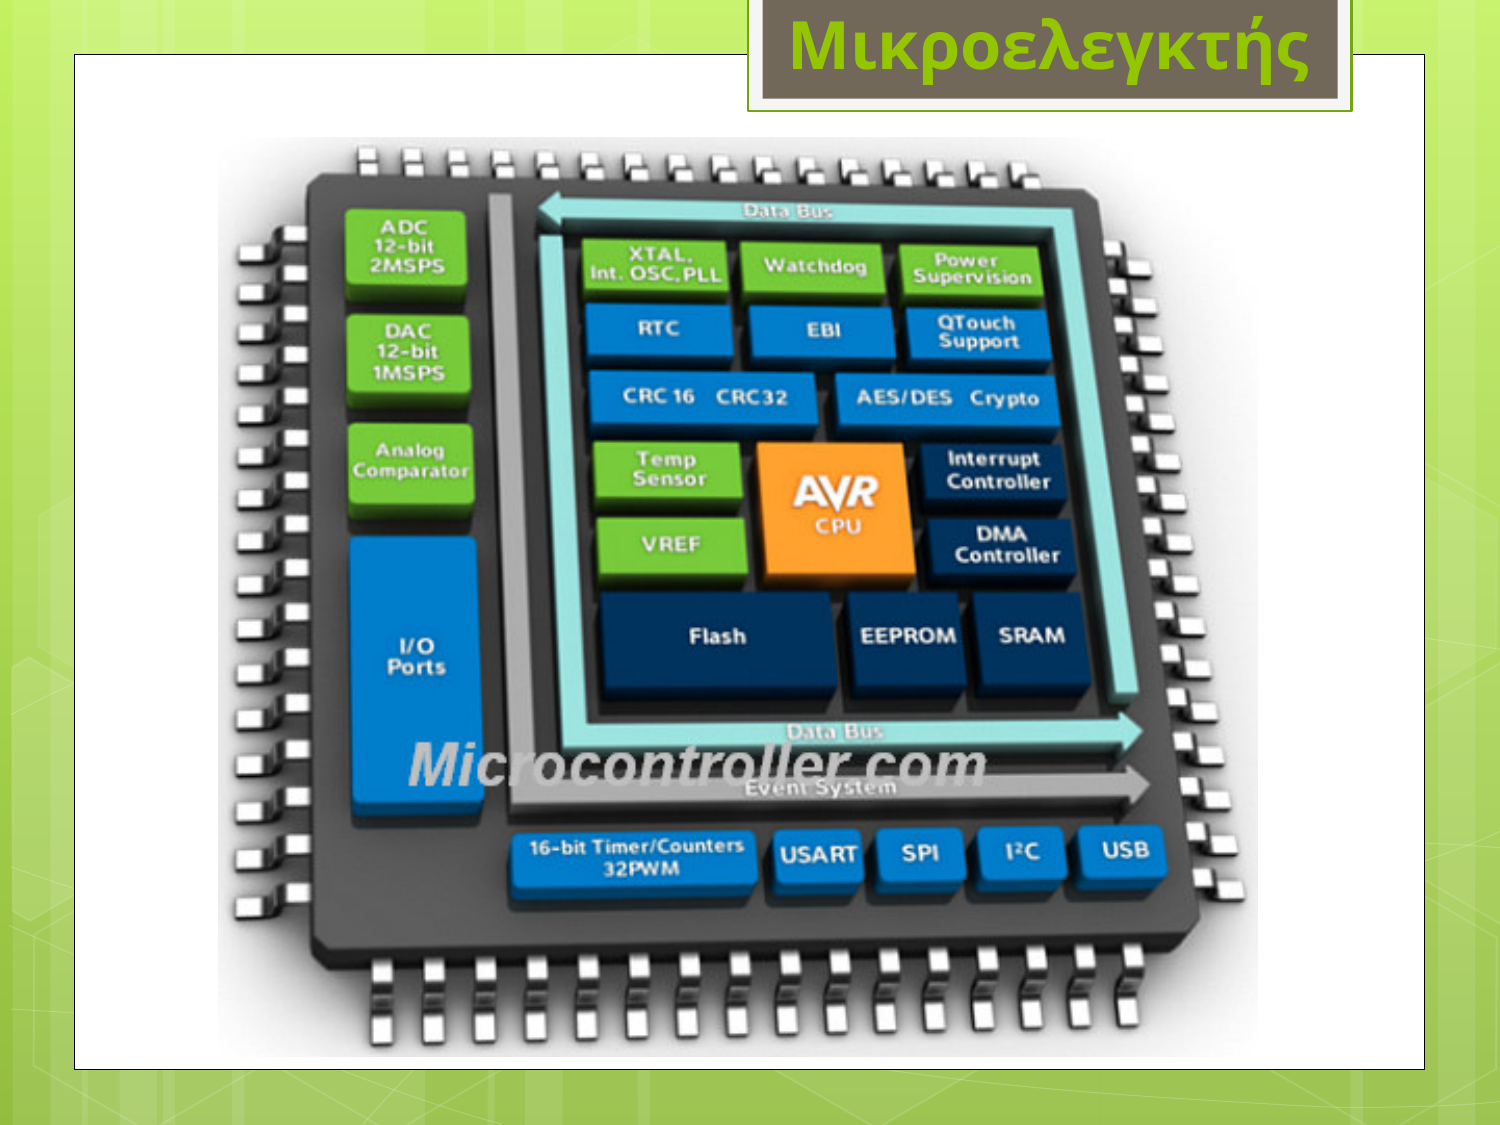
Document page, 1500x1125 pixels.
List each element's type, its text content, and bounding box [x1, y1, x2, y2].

title Μικροελεγκτής [490, 0, 1500, 90]
picture [218, 136, 1259, 1057]
